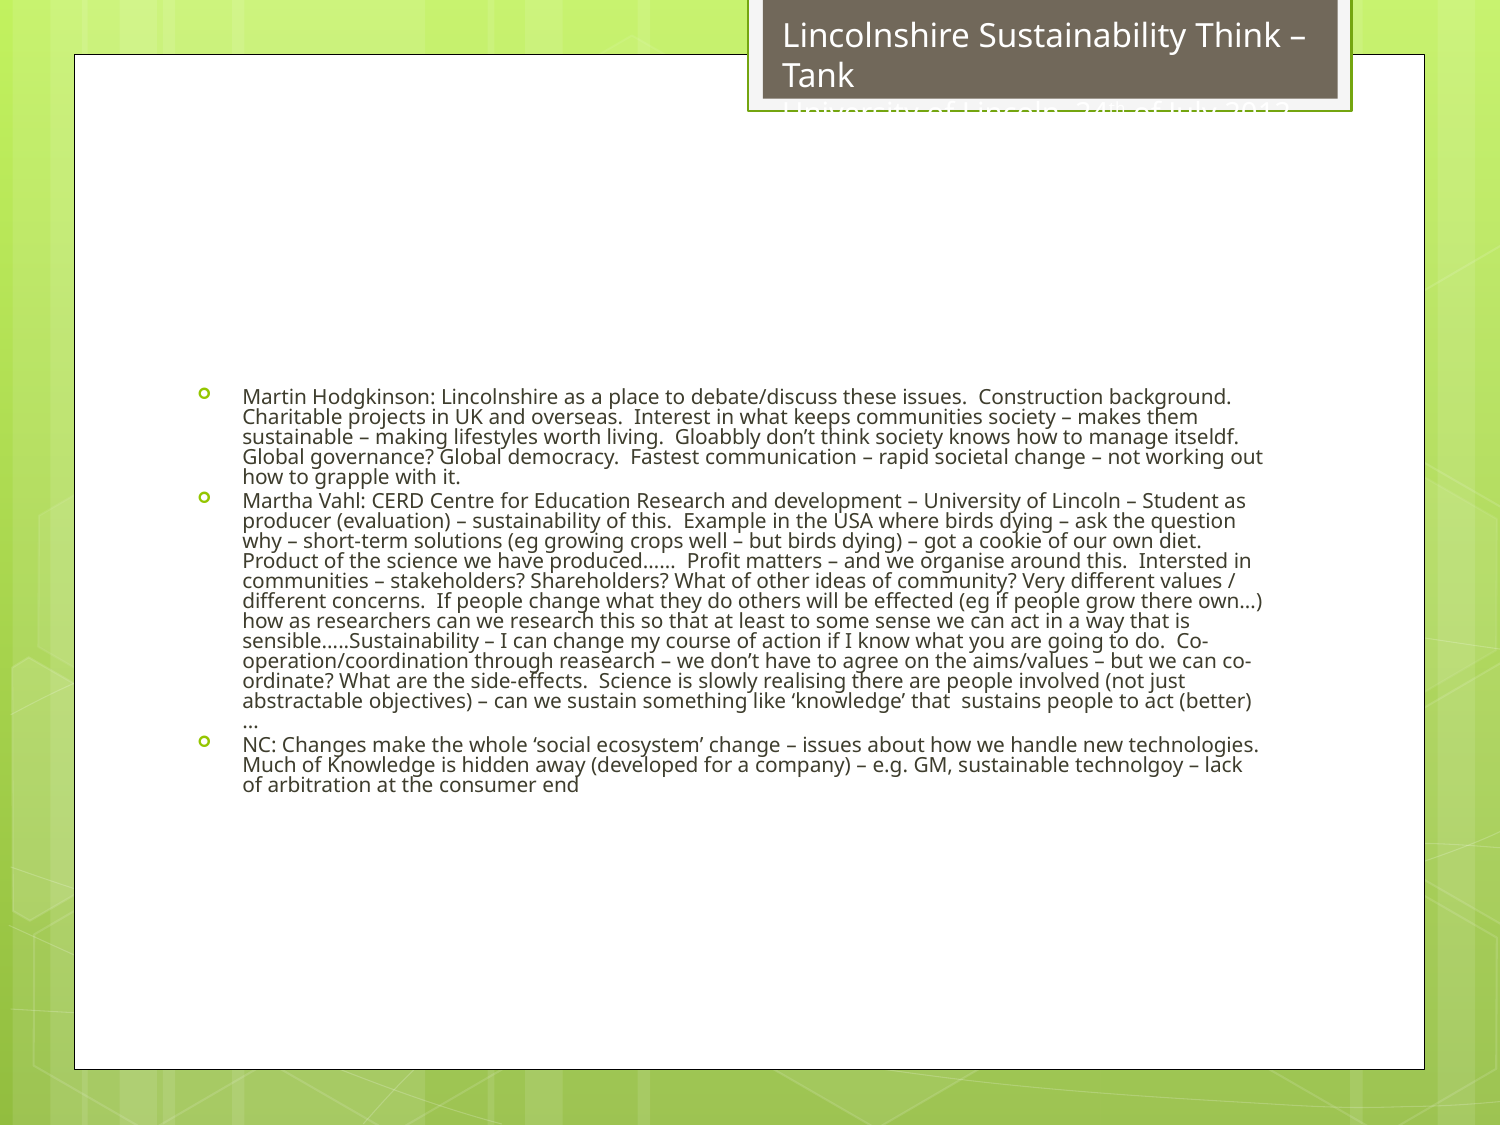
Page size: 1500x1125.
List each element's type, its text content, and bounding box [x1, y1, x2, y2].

list Martin Hodgkinson: Lincolnshire as a place to debate/discuss these issues. Construction background. Charitable projects in UK and overseas. Interest in what keeps communities society – makes them sustainable – making lifestyles worth living. Gloabbly don’t think society knows how to manage itseldf. Global governance? Global democracy. Fastest communication – rapid societal change – not working out how to grapple with it. Martha Vahl: CERD Centre for Education Research and development – University of Lincoln – Student as producer (evaluation) – sustainability of this. Example in the USA where birds dying – ask the question why – short-term solutions (eg growing crops well – but birds dying) – got a cookie of our own diet. Product of the science we have produced…… Profit matters – and we organise around this. Intersted in communities – stakeholders? Shareholders? What of other ideas of community? Very different values / different concerns. If people change what they do others will be effected (eg if people grow there own…) how as researchers can we research this so that at least to some sense we can act in a way that is sensible…..Sustainability – I can change my course of action if I know what you are going to do. Co-operation/coordination through reasearch – we don’t have to agree on the aims/values – but we can co-ordinate? What are the side-effects. Science is slowly realising there are people involved (not just abstractable objectives) – can we sustain something like ‘knowledge’ that sustains people to act (better)… NC: Changes make the whole ‘social ecosystem’ change – issues about how we handle new technologies. Much of Knowledge is hidden away (developed for a company) – e.g. GM, sustainable technolgoy – lack of arbitration at the consumer end [170, 380, 1284, 957]
